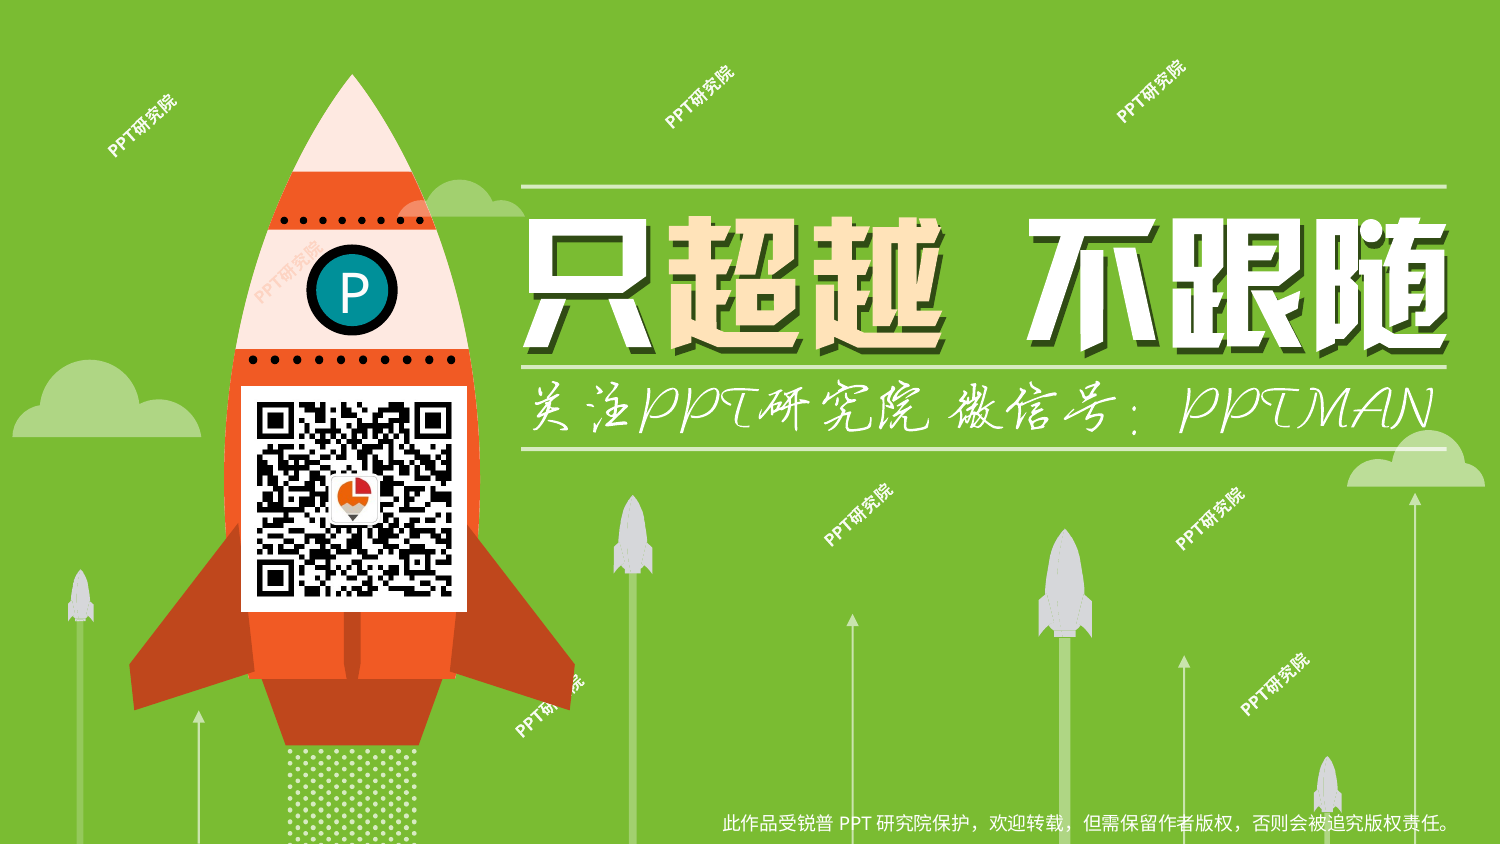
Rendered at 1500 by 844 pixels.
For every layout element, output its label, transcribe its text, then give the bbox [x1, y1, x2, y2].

text_box 此作品受锐普PPT研究院保护，欢迎转载，但需保留作者版权，否则会被追究版权责任。 [696, 804, 848, 842]
text_box [1061, 378, 1118, 434]
text_box [627, 303, 658, 356]
text_box [1251, 257, 1276, 269]
text_box [815, 244, 829, 250]
text_box [1295, 384, 1436, 432]
text_box [1024, 216, 1158, 354]
text_box [581, 296, 608, 302]
text_box [1354, 275, 1361, 283]
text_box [67, 569, 94, 844]
text_box [1251, 298, 1255, 328]
text_box [756, 384, 812, 434]
text_box [1364, 338, 1452, 359]
text_box [1392, 309, 1414, 331]
text_box [1082, 254, 1110, 361]
text_box [714, 230, 740, 257]
text_box [737, 283, 802, 330]
text_box [670, 243, 686, 250]
text_box [1083, 223, 1162, 248]
text_box [815, 277, 835, 282]
text_box [758, 236, 770, 276]
text_box [1028, 265, 1078, 349]
text_box 此作品受锐普PPT研究院保护，欢迎转载，但需保留作者版权，否则会被追究版权责任。 [1420, 804, 1473, 842]
text_box [1215, 271, 1224, 290]
text_box [854, 235, 870, 257]
text_box [859, 272, 870, 288]
text_box [673, 336, 806, 358]
text_box [817, 337, 948, 359]
text_box [1229, 335, 1272, 356]
text_box [636, 385, 681, 436]
text_box [1278, 328, 1308, 356]
text_box [874, 322, 898, 330]
text_box [581, 217, 654, 350]
text_box 此作品受锐普PPT研究院保护，欢迎转载，但需保留作者版权，否则会被追究版权责任。 [1188, 804, 1308, 842]
text_box [581, 238, 621, 244]
text_box [876, 378, 932, 434]
text_box 此作品受锐普PPT研究院保护，欢迎转载，但需保留作者版权，否则会被追究版权责任。 [1346, 804, 1410, 842]
text_box [1177, 385, 1221, 436]
text_box [776, 223, 801, 276]
text_box [1218, 385, 1302, 436]
text_box [1314, 215, 1449, 354]
text_box [1347, 430, 1485, 487]
text_box [0, 0, 1500, 844]
text_box [719, 295, 733, 328]
text_box [12, 359, 123, 438]
text_box [811, 214, 945, 352]
text_box [1215, 300, 1224, 331]
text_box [128, 74, 575, 844]
text_box [1170, 216, 1304, 350]
text_box [670, 277, 693, 282]
text_box [1130, 428, 1139, 438]
text_box [936, 229, 948, 247]
text_box [677, 385, 762, 436]
text_box [1274, 223, 1307, 296]
text_box [1134, 252, 1162, 349]
text_box [1411, 284, 1423, 291]
text_box [590, 379, 631, 435]
text_box [584, 401, 597, 410]
text_box [1317, 288, 1361, 361]
text_box [1251, 236, 1276, 243]
text_box [1174, 343, 1228, 357]
text_box [1003, 379, 1059, 432]
text_box [1411, 265, 1423, 269]
text_box 此作品受锐普PPT研究院保护，欢迎转载，但需保留作者版权，否则会被追究版权责任。 [1096, 804, 1179, 842]
text_box [666, 214, 802, 352]
text_box [1416, 254, 1450, 331]
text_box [1313, 755, 1342, 844]
text_box [1031, 239, 1057, 245]
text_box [613, 494, 653, 844]
text_box [859, 300, 870, 329]
text_box [945, 381, 1006, 432]
text_box [1196, 236, 1200, 265]
text_box [1289, 295, 1307, 323]
text_box 此作品受锐普PPT研究院保护，欢迎转载，但需保留作者版权，否则会被追究版权责任。 [858, 804, 1033, 842]
text_box [719, 266, 734, 287]
text_box [820, 377, 874, 434]
text_box [1414, 228, 1452, 247]
text_box [919, 252, 946, 308]
text_box [623, 223, 653, 297]
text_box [1038, 528, 1093, 844]
text_box [1360, 239, 1390, 257]
text_box [899, 315, 949, 330]
text_box [1130, 404, 1139, 413]
